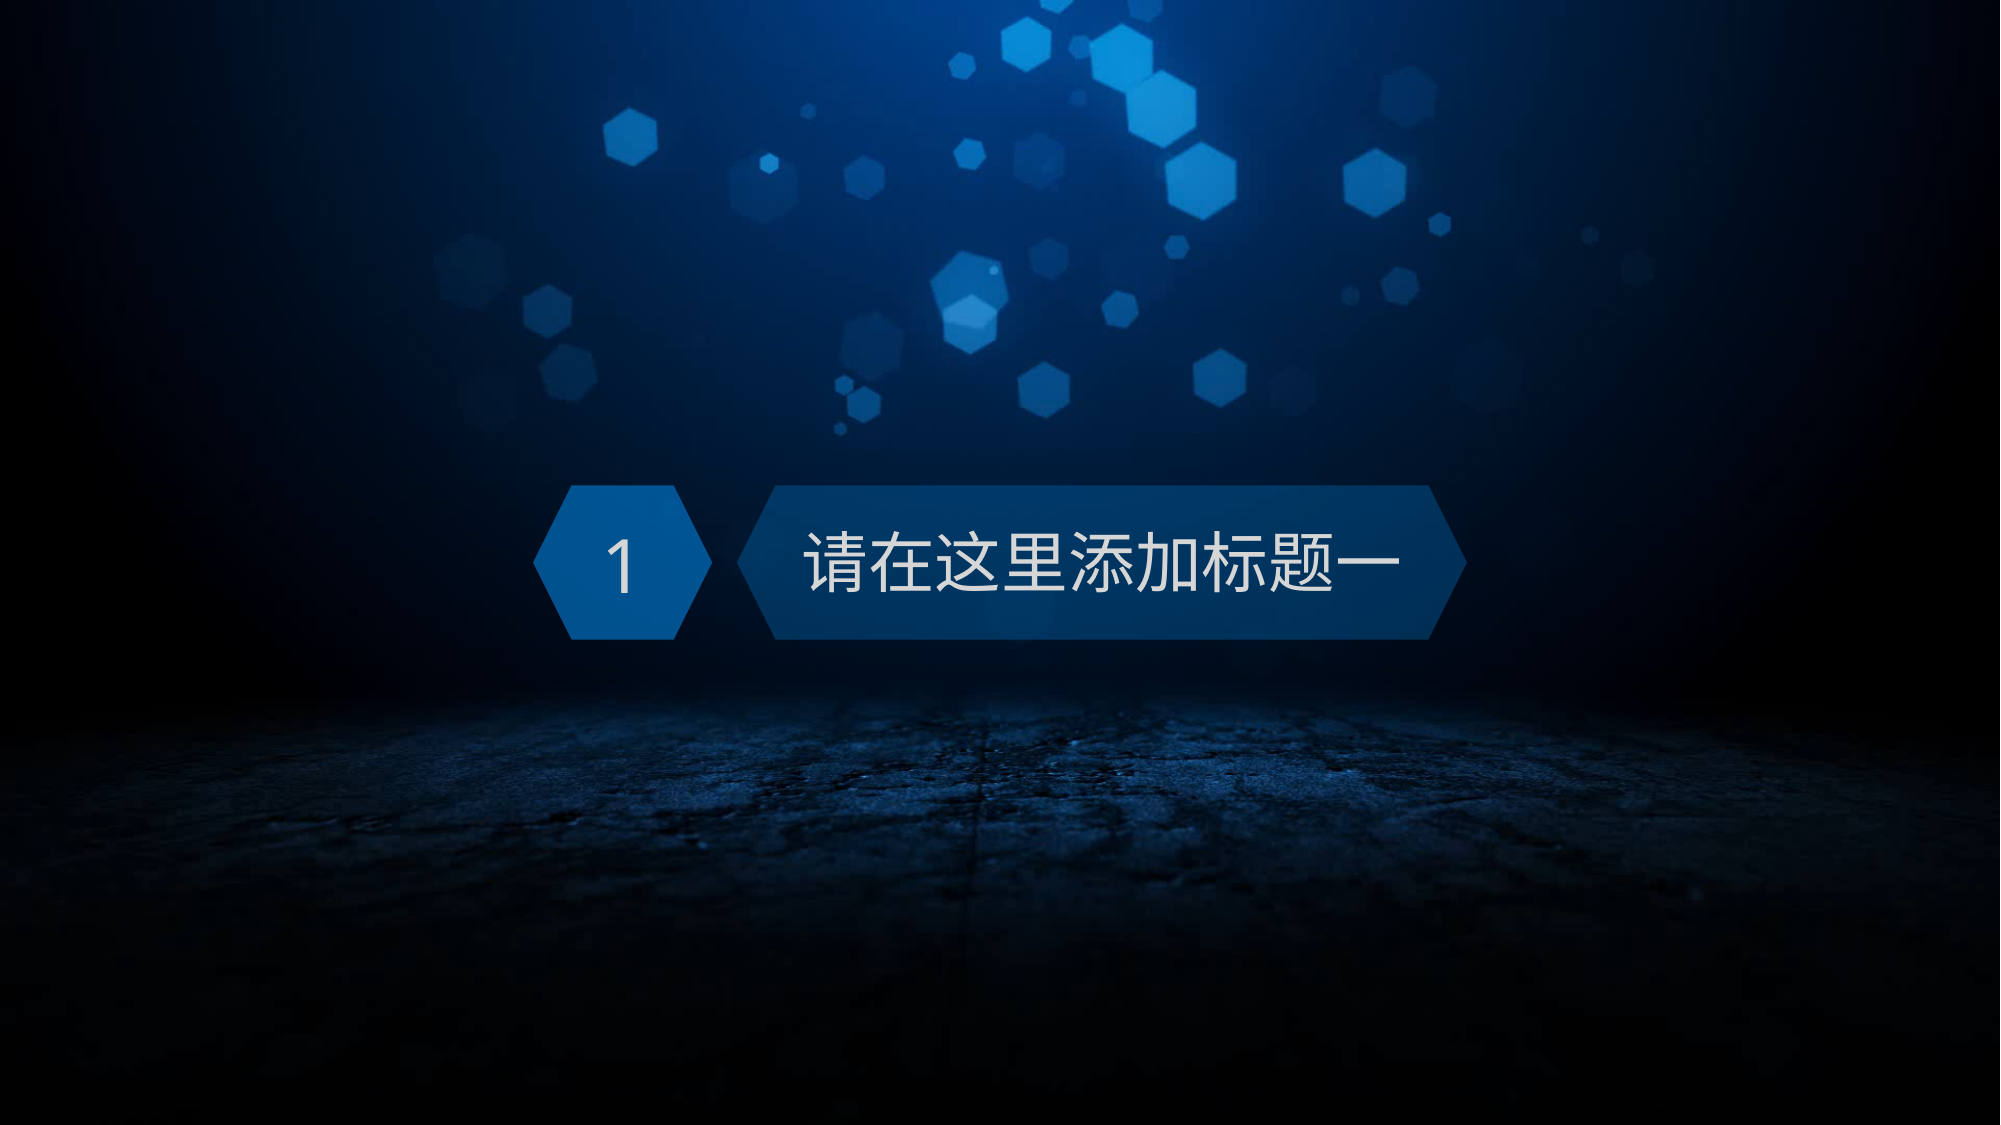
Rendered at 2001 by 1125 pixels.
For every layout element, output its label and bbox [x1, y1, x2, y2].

text_box [532, 485, 1467, 640]
picture [0, 0, 2000, 1125]
